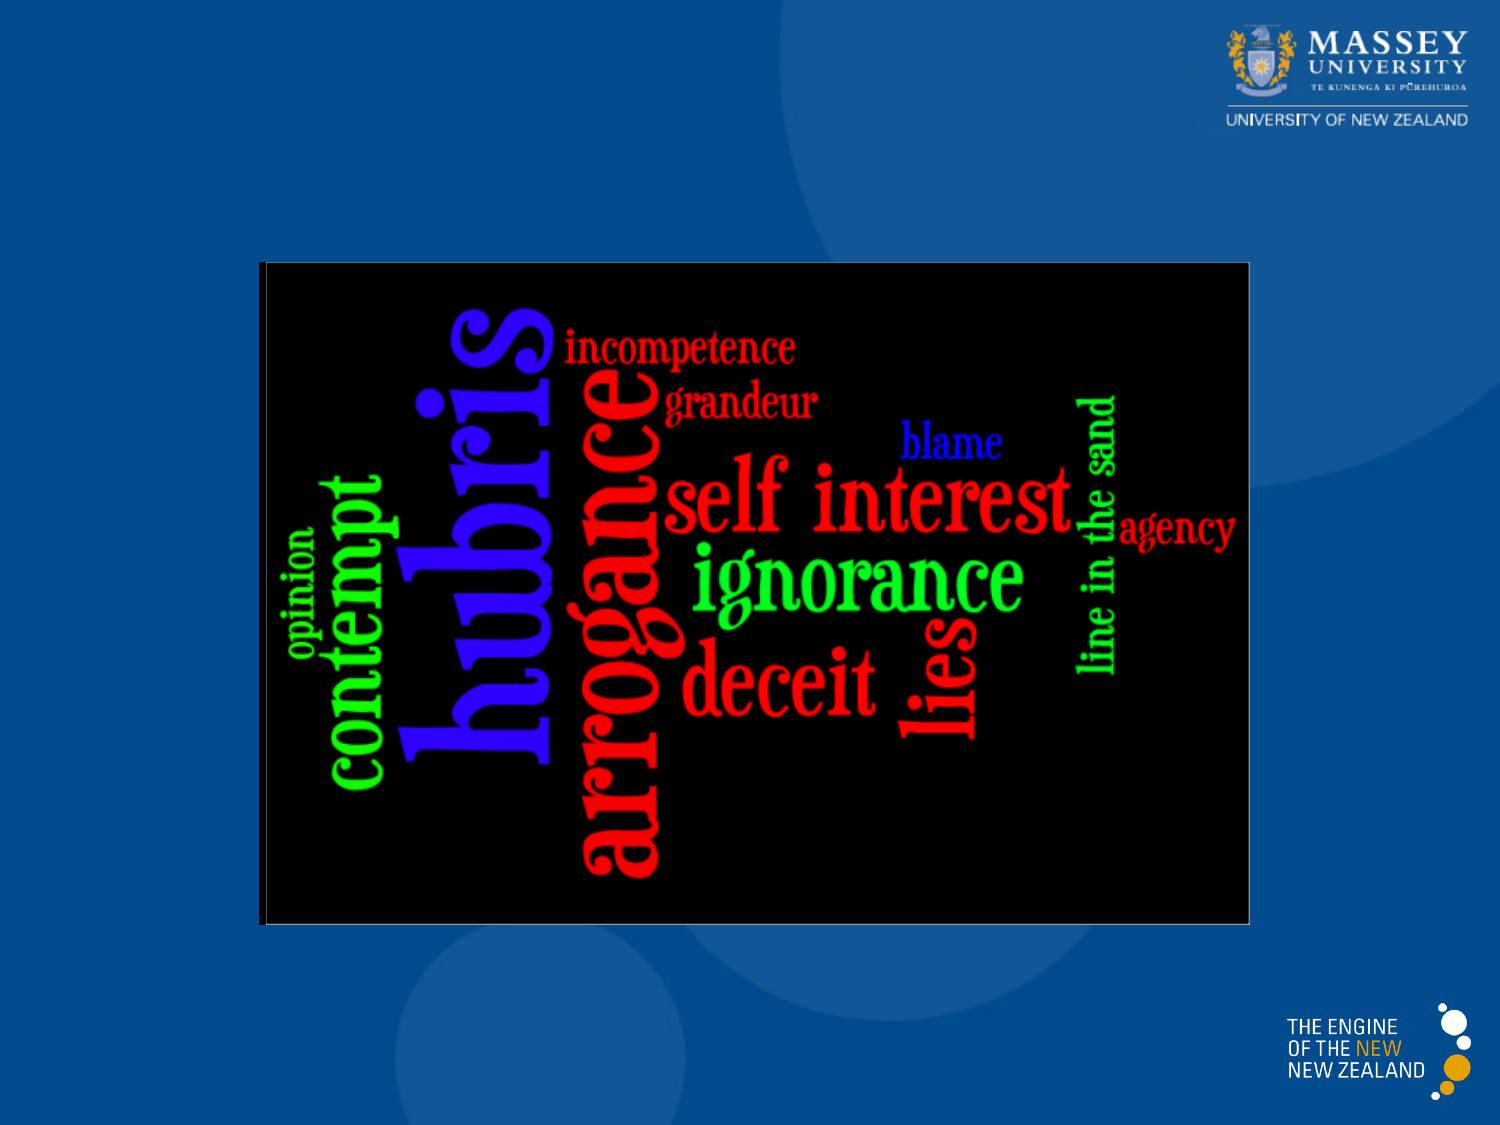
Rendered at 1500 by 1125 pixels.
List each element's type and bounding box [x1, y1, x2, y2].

list [263, 262, 1251, 926]
picture [0, 0, 1500, 1125]
